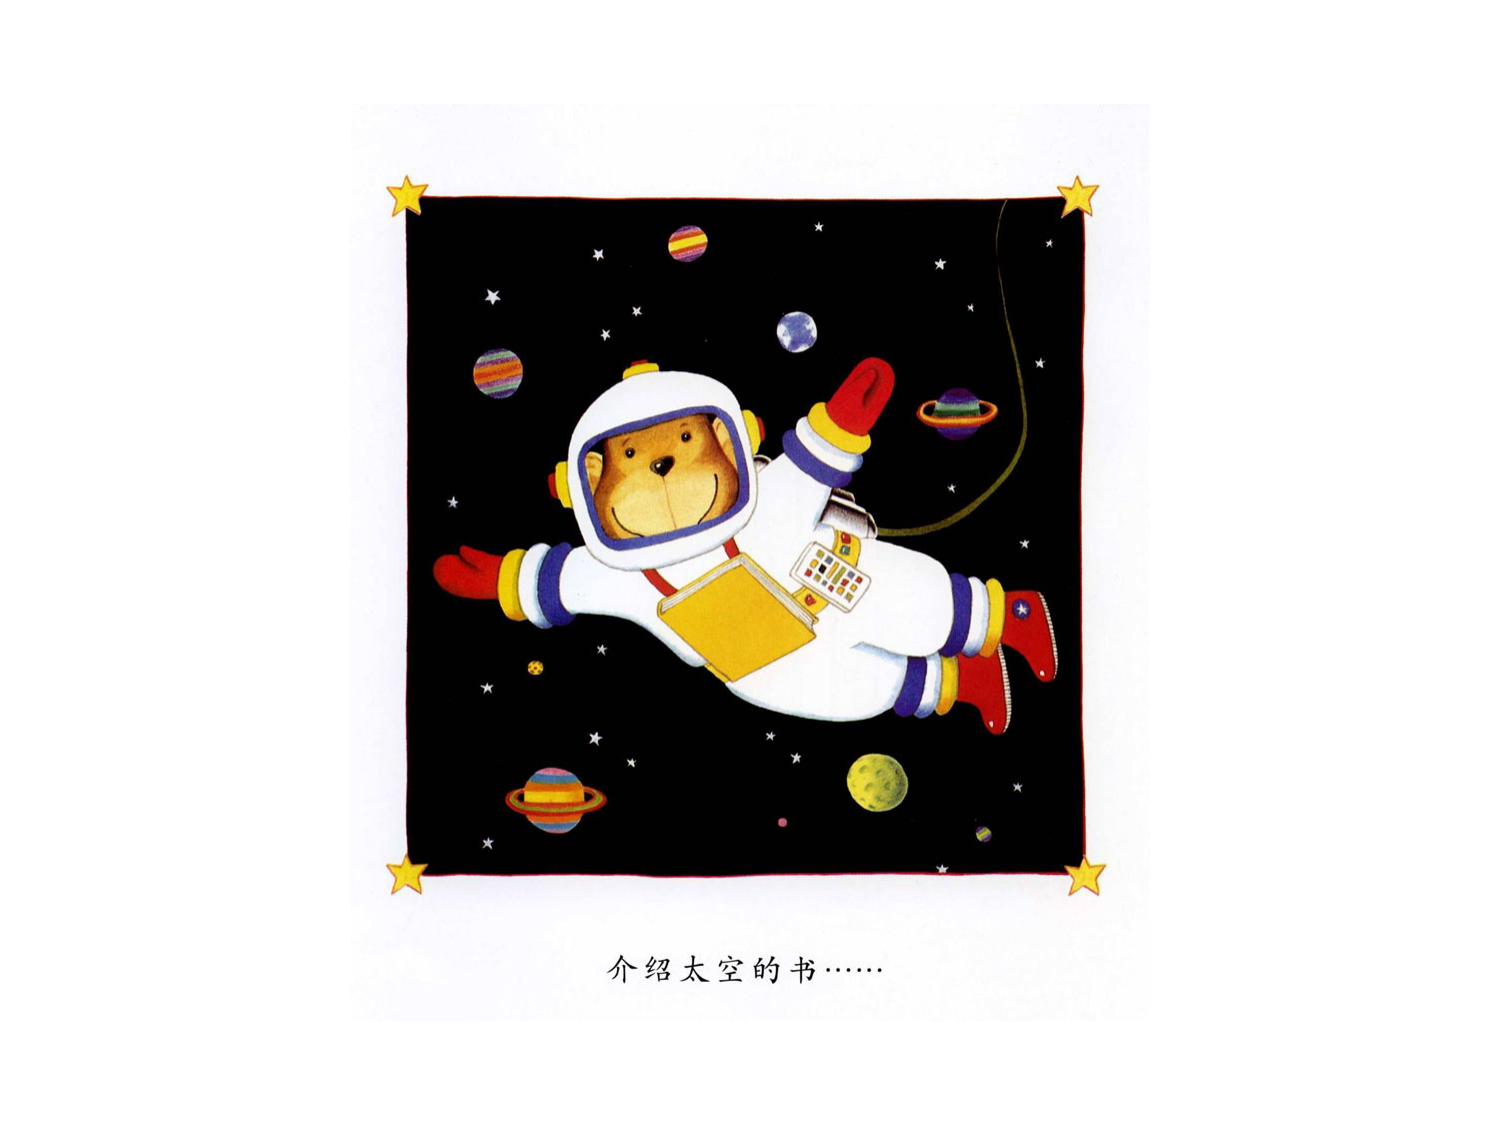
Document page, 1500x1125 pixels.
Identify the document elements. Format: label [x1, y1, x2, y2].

picture [349, 104, 1151, 1021]
